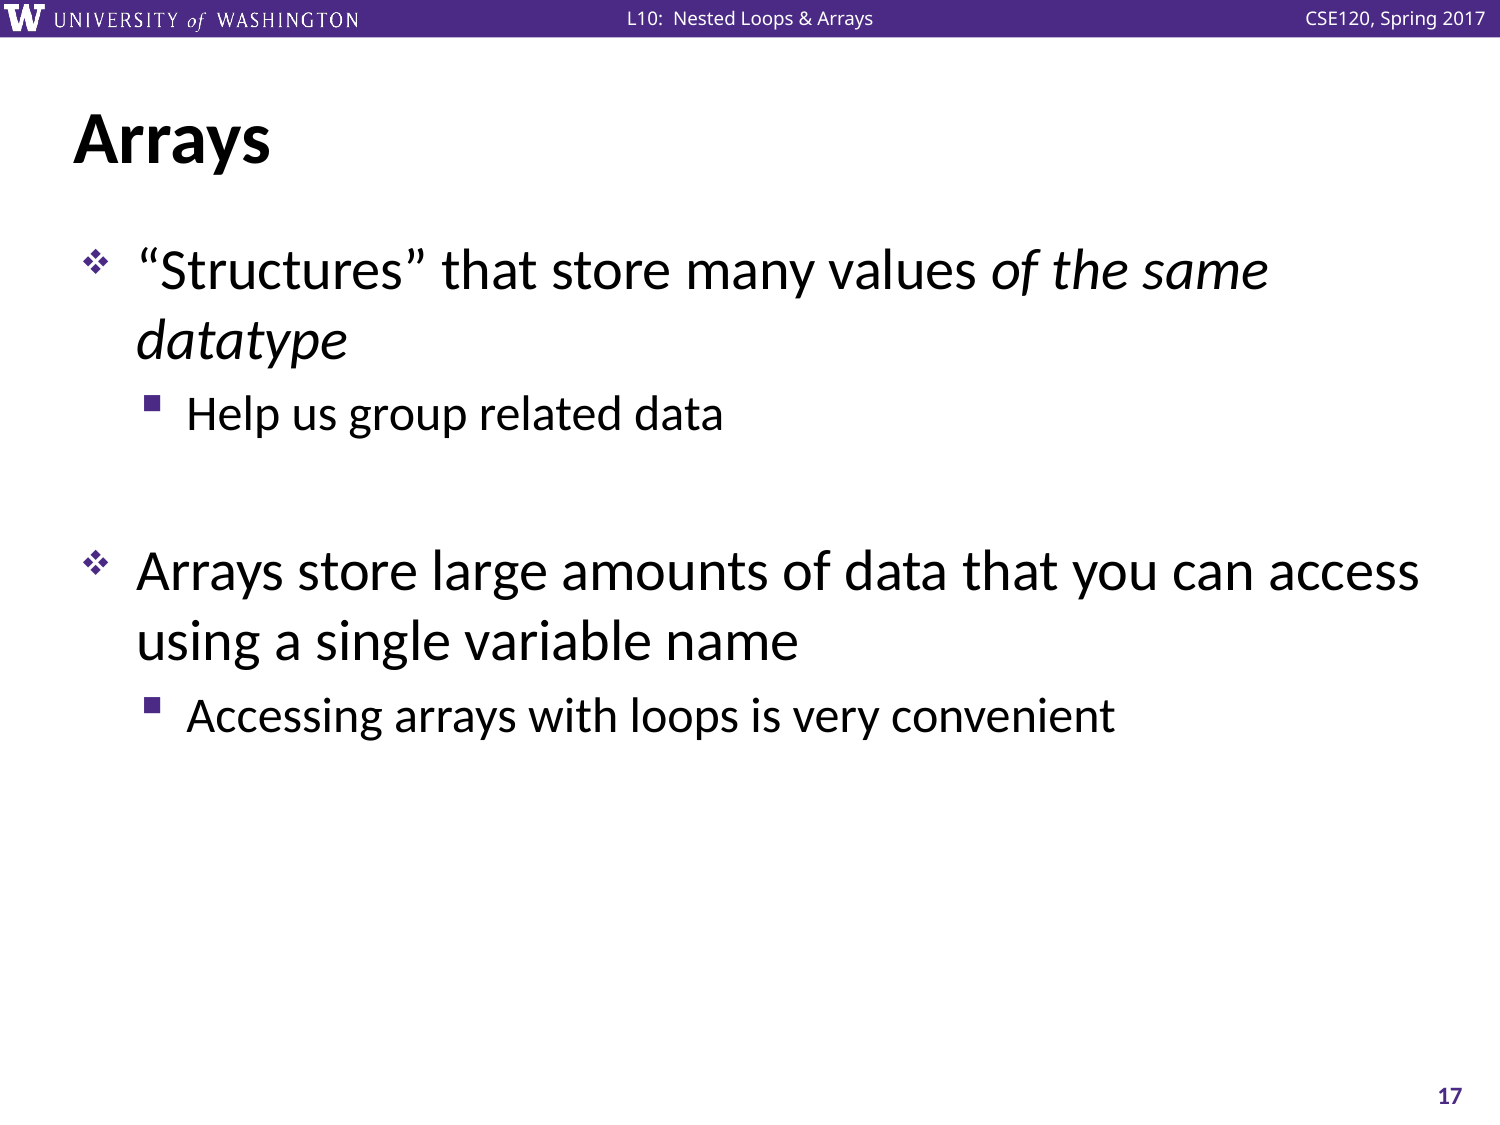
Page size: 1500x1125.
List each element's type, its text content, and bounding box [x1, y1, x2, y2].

list “Structures” that store many values of the same datatype Help us group related data Arrays store large amounts of data that you can access using a single variable name Accessing arrays with loops is very convenient [64, 223, 1438, 1040]
slide_number 17 [1400, 1065, 1500, 1125]
title Arrays [58, 71, 1438, 197]
picture [4, 4, 358, 32]
